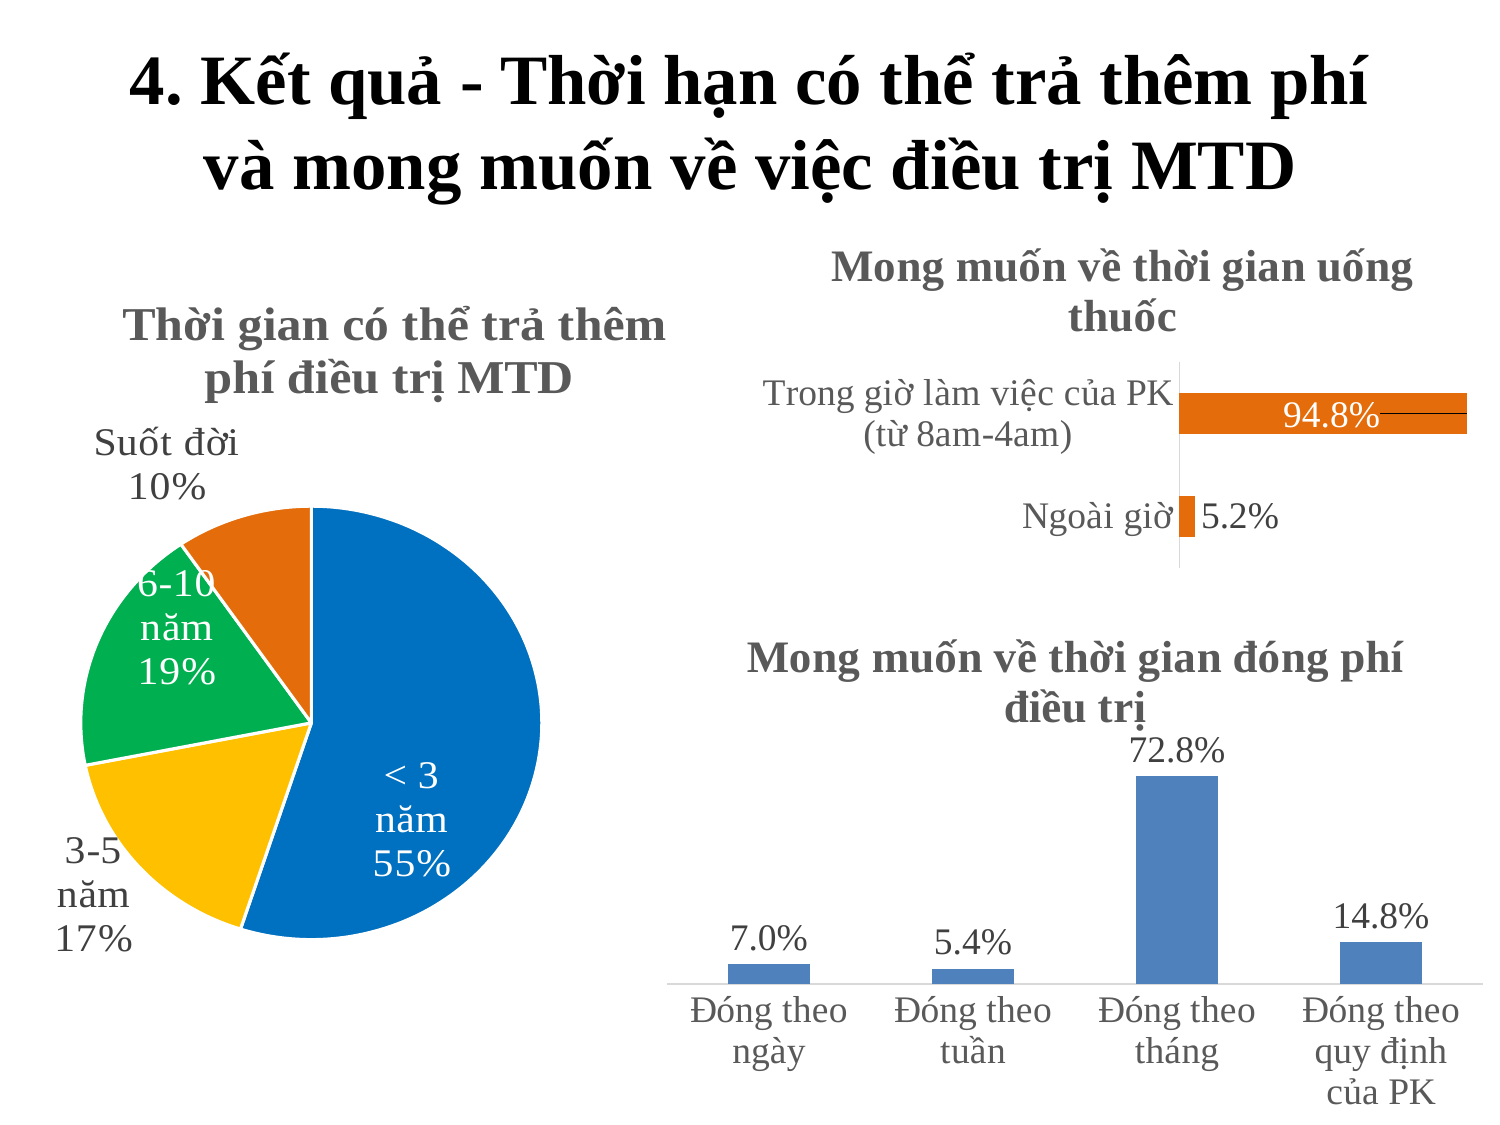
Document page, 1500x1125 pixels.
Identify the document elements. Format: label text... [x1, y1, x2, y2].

chart [2, 212, 1500, 1123]
title 4. Kết quả - Thời hạn có thể trả thêm phí và mong muốn về việc điều trị MTD [75, 24, 1425, 213]
